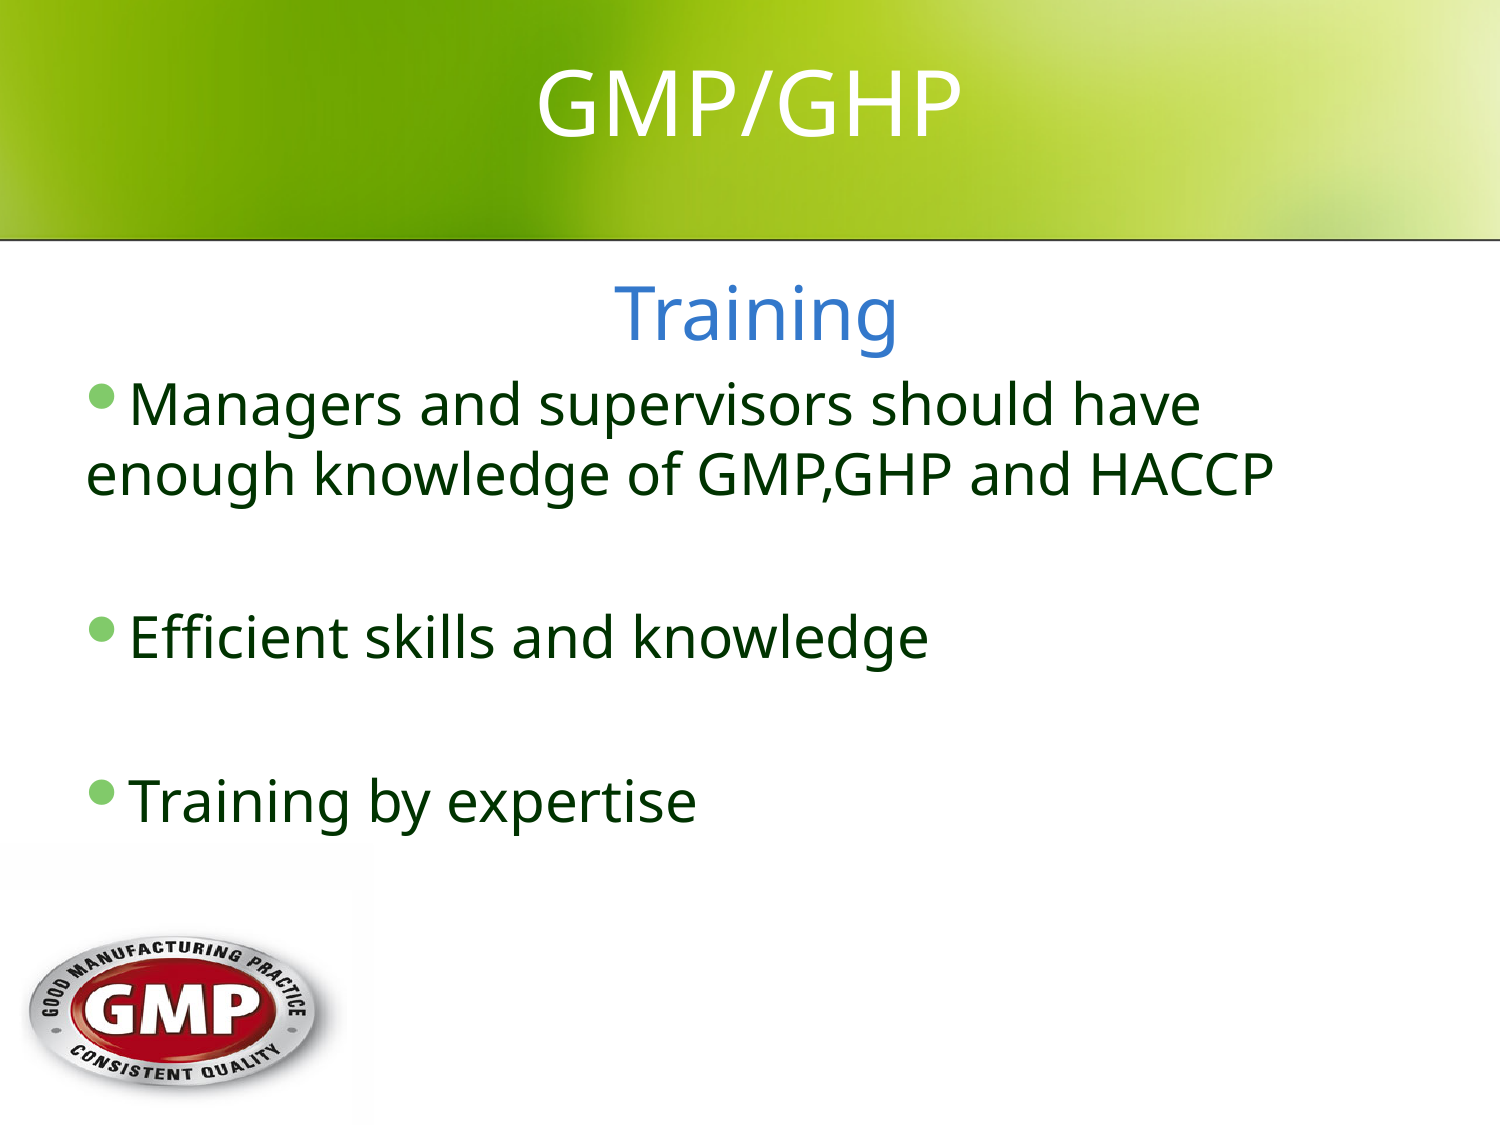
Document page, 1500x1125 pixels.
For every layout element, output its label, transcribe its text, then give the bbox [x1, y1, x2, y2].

picture [0, 0, 1500, 1125]
title GMP/GHP [62, 24, 1438, 176]
list Training Managers and supervisors should have enough knowledge of GMP,GHP and HACCP Efficient skills and knowledge Training by expertise [70, 257, 1446, 927]
